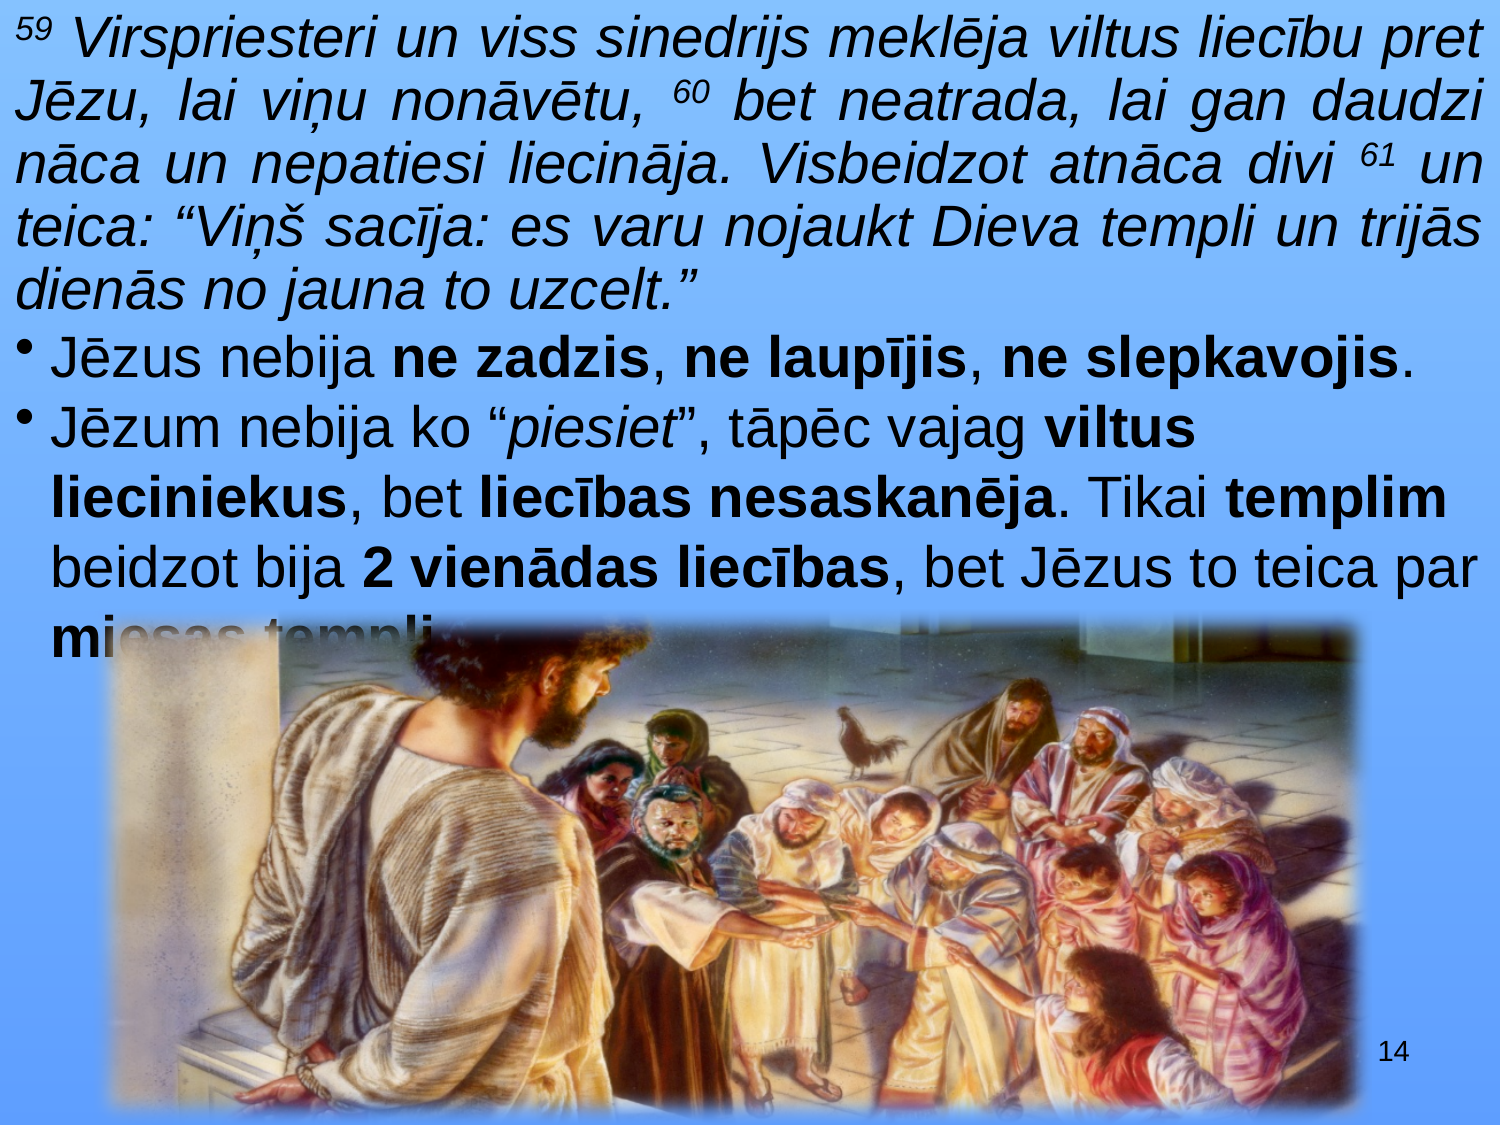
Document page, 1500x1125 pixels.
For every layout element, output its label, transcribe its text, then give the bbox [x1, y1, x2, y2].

list 59 Virspriesteri un viss sinedrijs meklēja viltus liecību pret Jēzu, lai viņu nonāvētu, 60 bet neatrada, lai gan daudzi nāca un nepatiesi liecināja. Visbeidzot atnāca divi 61 un teica: “Viņš sacīja: es varu nojaukt Dieva templi un trijās dienās no jauna to uzcelt.” [0, 0, 1500, 178]
text_box Jēzus nebija ne zadzis, ne laupījis, ne slepkavojis. Jēzum nebija ko “piesiet”, tāpēc vajag viltus lieciniekus, bet liecības nesaskanēja. Tikai templim beidzot bija 2 vienādas liecības, bet Jēzus to teica par miesas templi. [0, 311, 1500, 677]
slide_number 14 [1376, 1024, 1426, 1103]
picture [93, 609, 1372, 1125]
